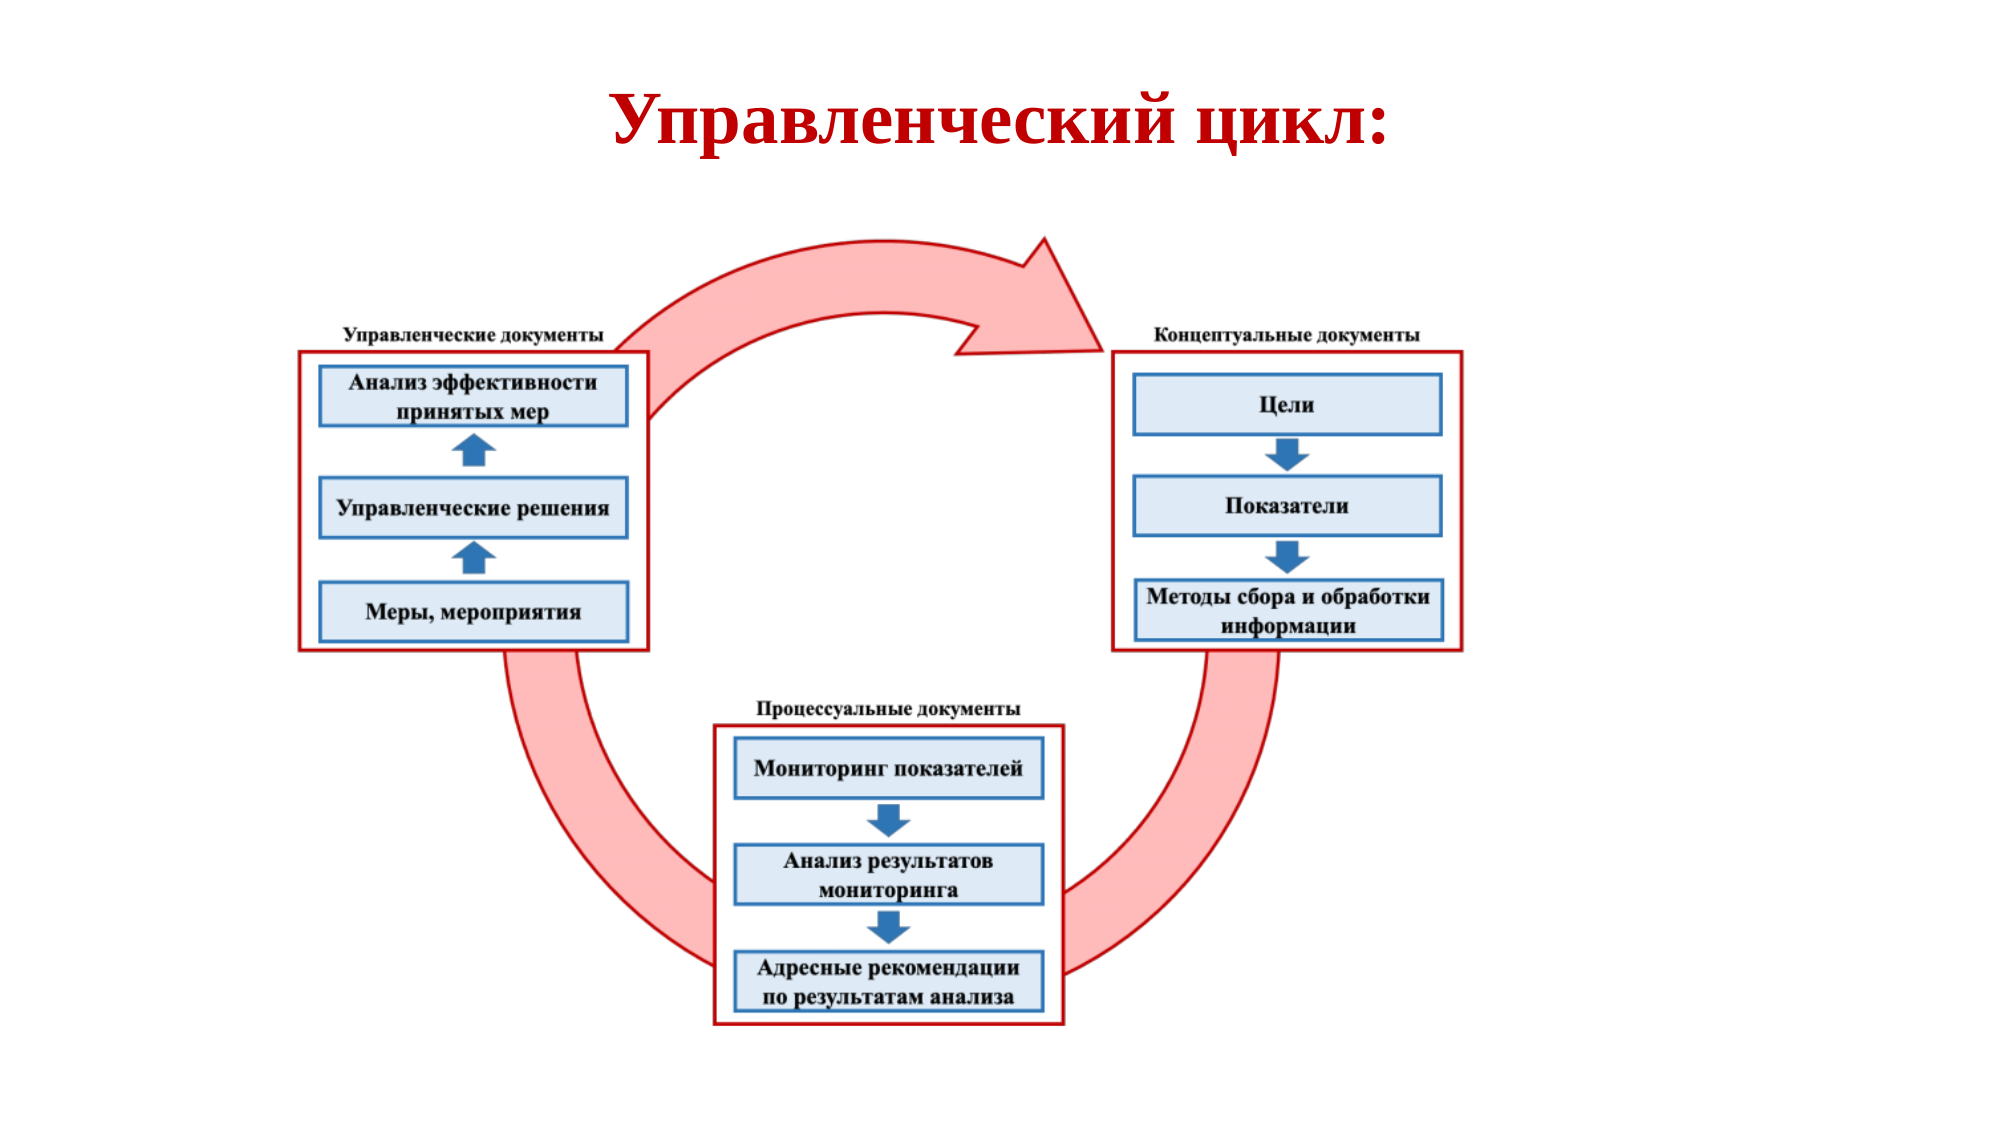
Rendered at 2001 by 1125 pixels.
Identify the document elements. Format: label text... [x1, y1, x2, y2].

title Управленческий цикл: [137, 59, 1863, 180]
picture [221, 198, 1513, 1032]
